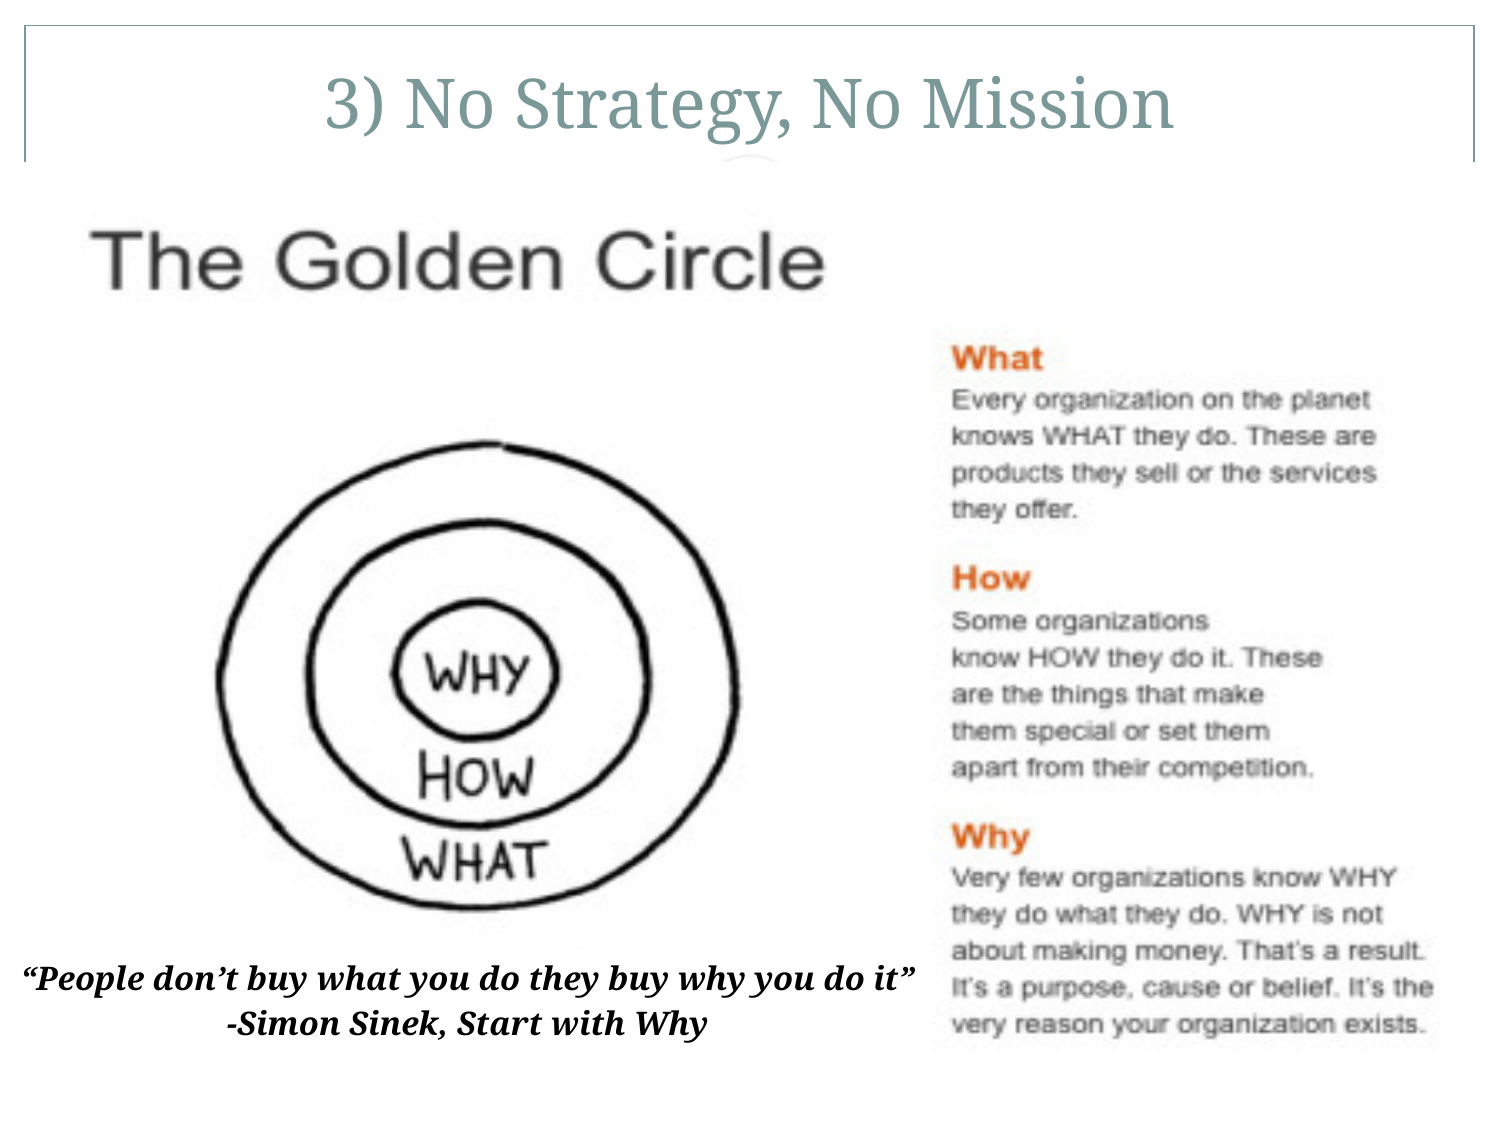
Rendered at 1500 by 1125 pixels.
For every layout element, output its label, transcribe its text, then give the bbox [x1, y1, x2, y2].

picture [0, 162, 1500, 1125]
title 3) No Strategy, No Mission [50, 24, 1451, 150]
